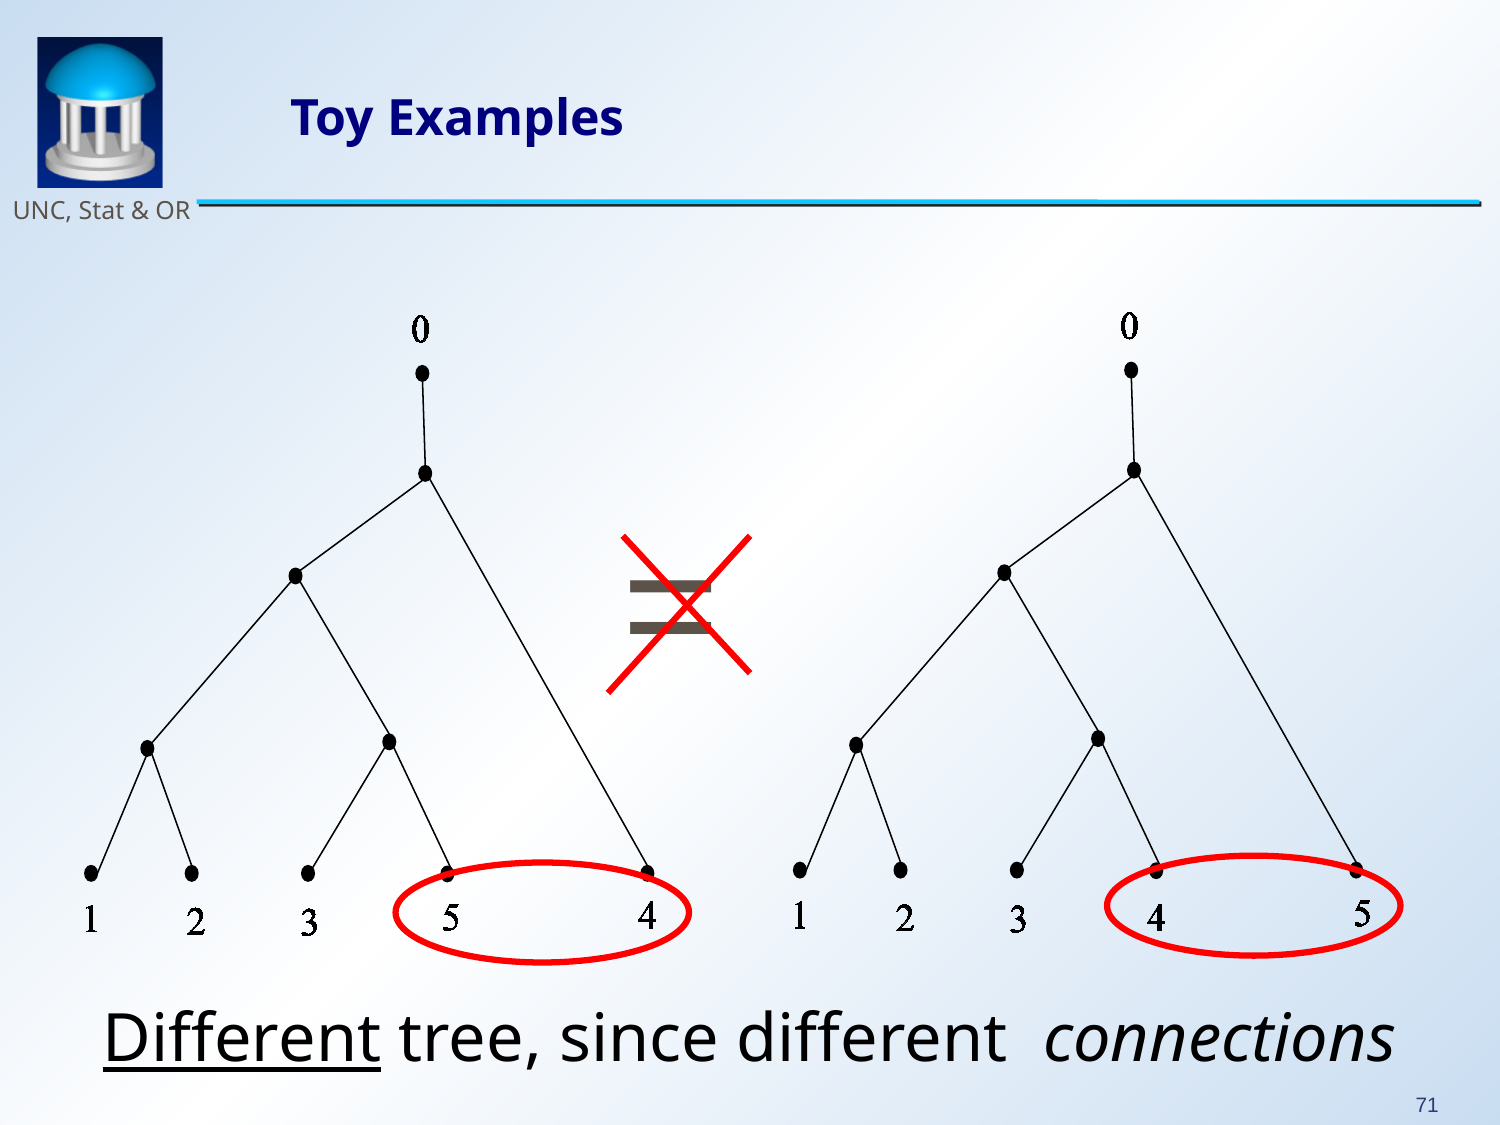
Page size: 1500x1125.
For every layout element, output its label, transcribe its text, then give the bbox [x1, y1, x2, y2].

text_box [299, 581, 390, 735]
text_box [97, 755, 148, 874]
text_box [395, 874, 689, 963]
title Toy Examples [274, 74, 1448, 156]
text_box [1127, 465, 1141, 476]
text_box [185, 868, 198, 882]
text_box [1130, 377, 1135, 463]
text_box [894, 864, 907, 878]
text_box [1138, 475, 1357, 863]
text_box [1357, 864, 1363, 871]
text_box [998, 565, 1007, 580]
text_box [418, 468, 432, 479]
text_box [795, 901, 805, 929]
text_box [412, 315, 429, 343]
text_box [793, 862, 803, 878]
text_box [383, 735, 396, 748]
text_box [422, 380, 426, 466]
text_box = [652, 488, 770, 704]
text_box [299, 480, 426, 571]
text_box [860, 750, 901, 863]
text_box [86, 905, 97, 932]
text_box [151, 753, 192, 866]
text_box [1010, 905, 1026, 933]
text_box [187, 907, 205, 935]
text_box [806, 752, 857, 871]
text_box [393, 747, 454, 875]
text_box [301, 866, 314, 882]
text_box [1010, 863, 1023, 878]
text_box [1124, 362, 1138, 378]
text_box [1107, 869, 1401, 956]
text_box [312, 747, 386, 869]
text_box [860, 577, 1001, 740]
text_box [641, 867, 654, 879]
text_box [1008, 477, 1134, 568]
text_box [289, 568, 298, 582]
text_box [1008, 577, 1099, 732]
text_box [1102, 743, 1163, 871]
text_box [1121, 312, 1138, 340]
text_box [301, 908, 317, 936]
text_box [84, 865, 95, 882]
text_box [151, 581, 292, 744]
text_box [1021, 743, 1094, 865]
text_box [141, 741, 154, 754]
text_box [849, 737, 859, 751]
text_box [416, 365, 429, 381]
text_box [1091, 734, 1105, 745]
text_box [896, 904, 914, 931]
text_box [607, 535, 751, 694]
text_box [622, 535, 751, 674]
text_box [429, 478, 648, 866]
text_box Different tree, since different connections [87, 987, 1450, 1100]
